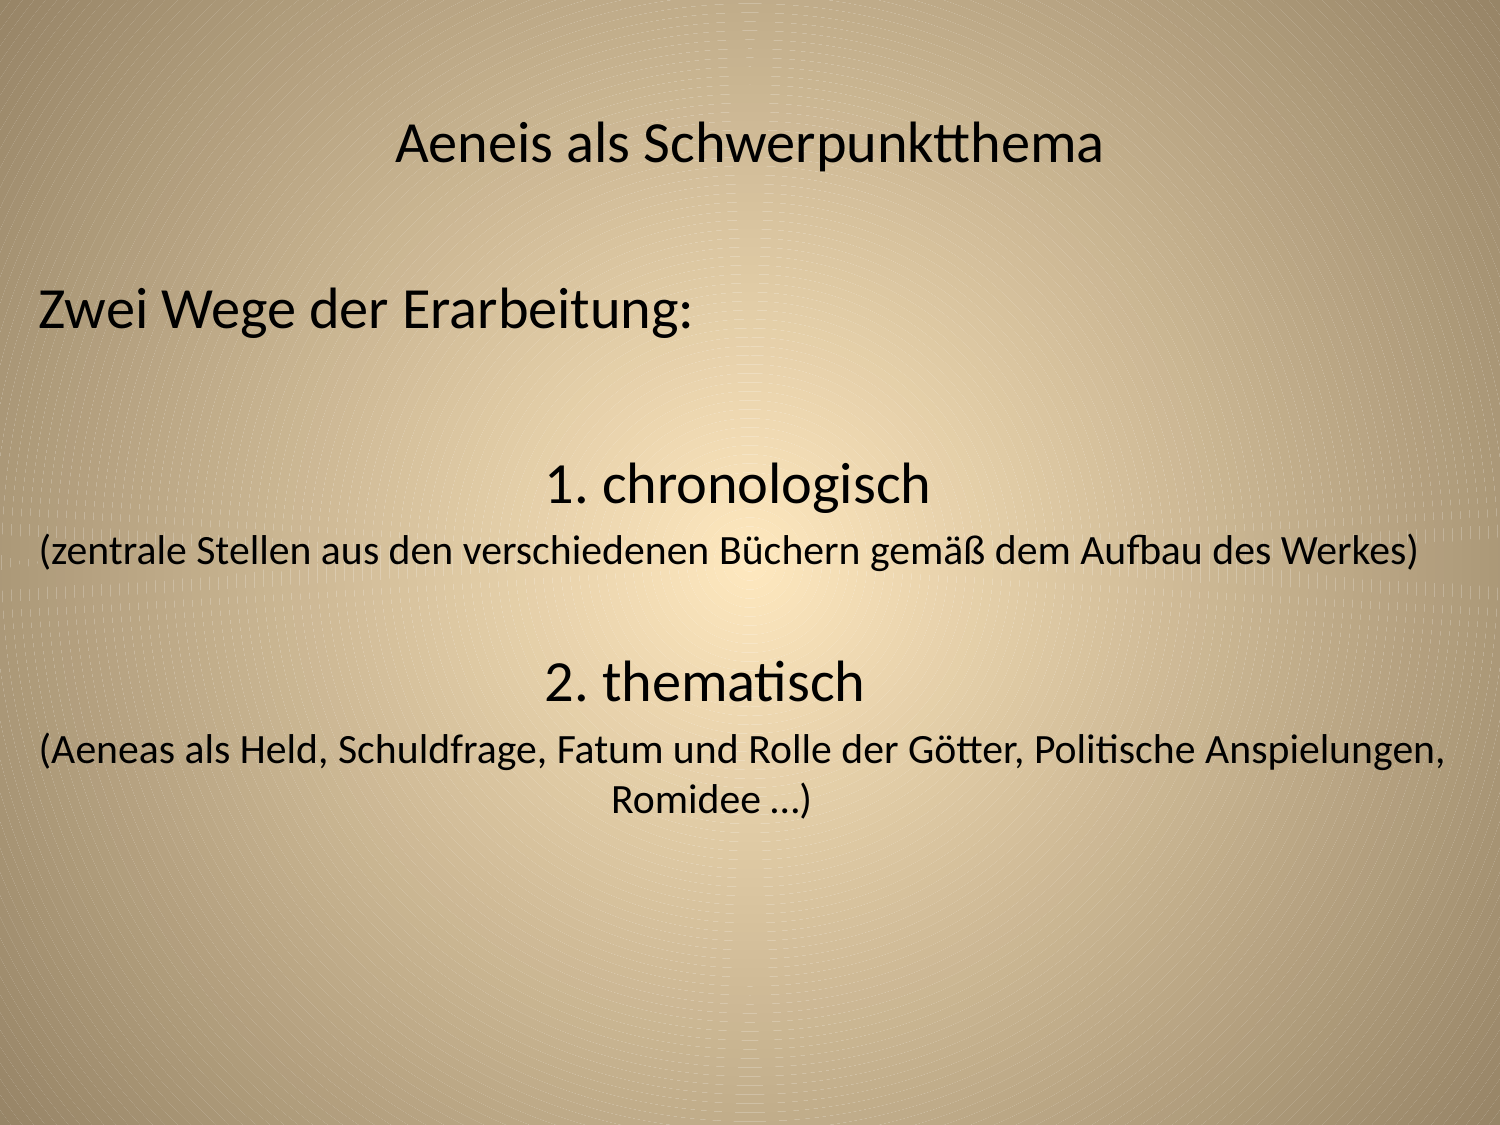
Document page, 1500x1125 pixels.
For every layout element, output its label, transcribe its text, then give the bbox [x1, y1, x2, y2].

list Zwei Wege der Erarbeitung: 1. chronologisch (zentrale Stellen aus den verschiedenen Büchern gemäß dem Aufbau des Werkes) 2. thematisch (Aeneas als Held, Schuldfrage, Fatum und Rolle der Götter, Politische Anspielungen, Romidee …) [23, 262, 1465, 1005]
title Aeneis als Schwerpunktthema [75, 45, 1425, 233]
